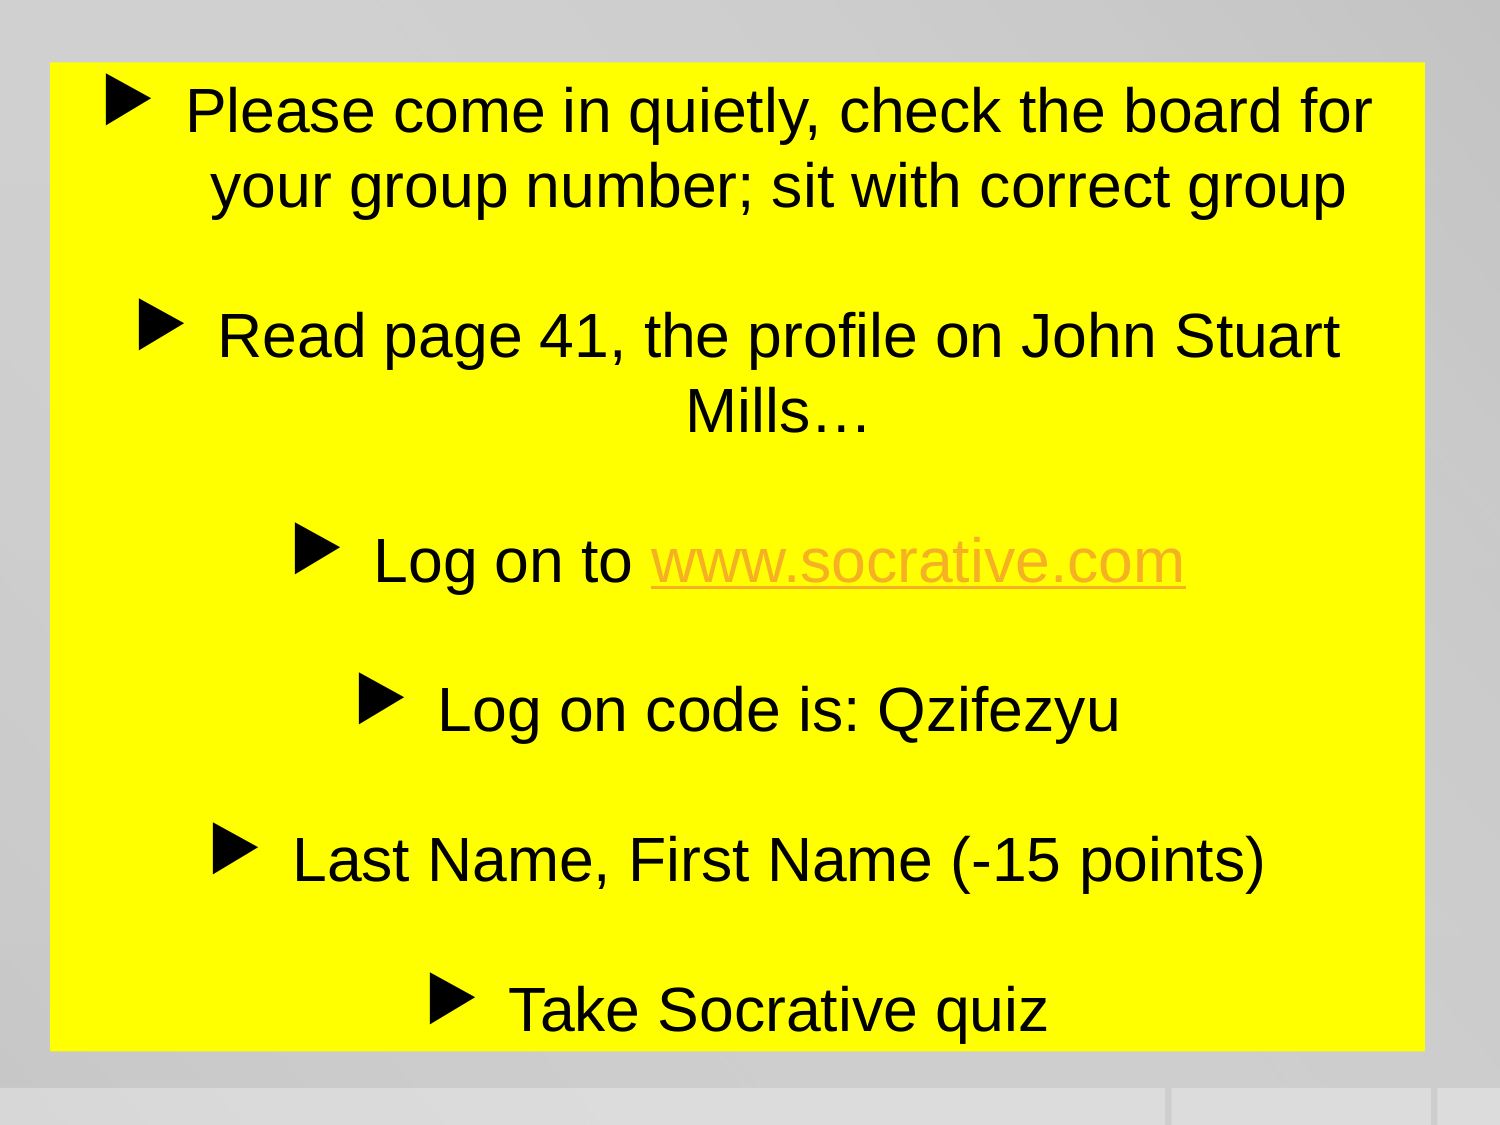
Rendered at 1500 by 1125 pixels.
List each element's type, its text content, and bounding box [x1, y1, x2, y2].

text_box Please come in quietly, check the board for your group number; sit with correct group Read page 41, the profile on John Stuart Mills… Log on to www.socrative.com Log on code is: Qzifezyu Last Name, First Name (-15 points) Take Socrative quiz [50, 62, 1425, 1052]
